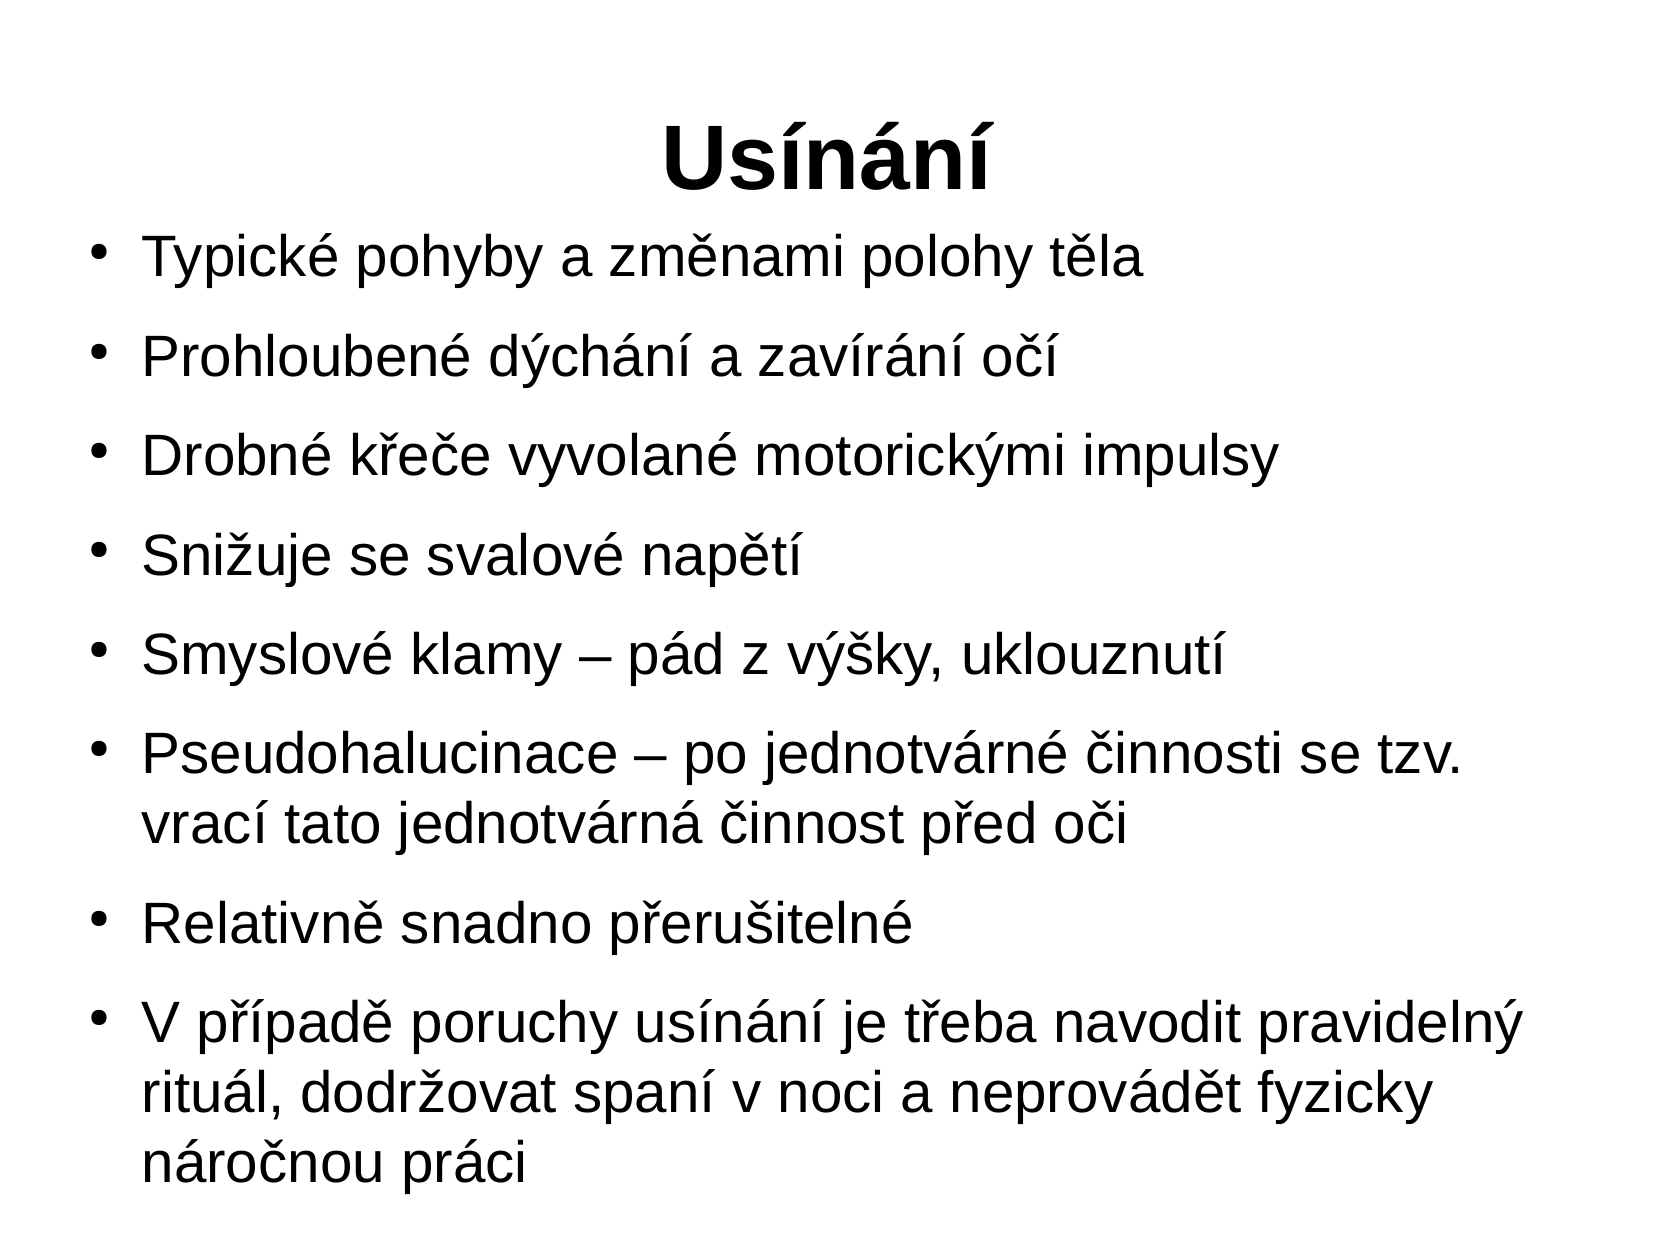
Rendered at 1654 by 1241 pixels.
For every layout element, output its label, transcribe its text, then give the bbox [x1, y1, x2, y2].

title Usínání [82, 49, 1571, 257]
list Typické pohyby a změnami polohy těla Prohloubené dýchání a zavírání očí Drobné křeče vyvolané motorickými impulsy Snižuje se svalové napětí Smyslové klamy – pád z výšky, uklouznutí Pseudohalucinace – po jednotvárné činnosti se tzv. vrací tato jednotvárná činnost před oči Relativně snadno přerušitelné V případě poruchy usínání je třeba navodit pravidelný rituál, dodržovat spaní v noci a neprovádět fyzicky náročnou práci [70, 218, 1559, 1140]
